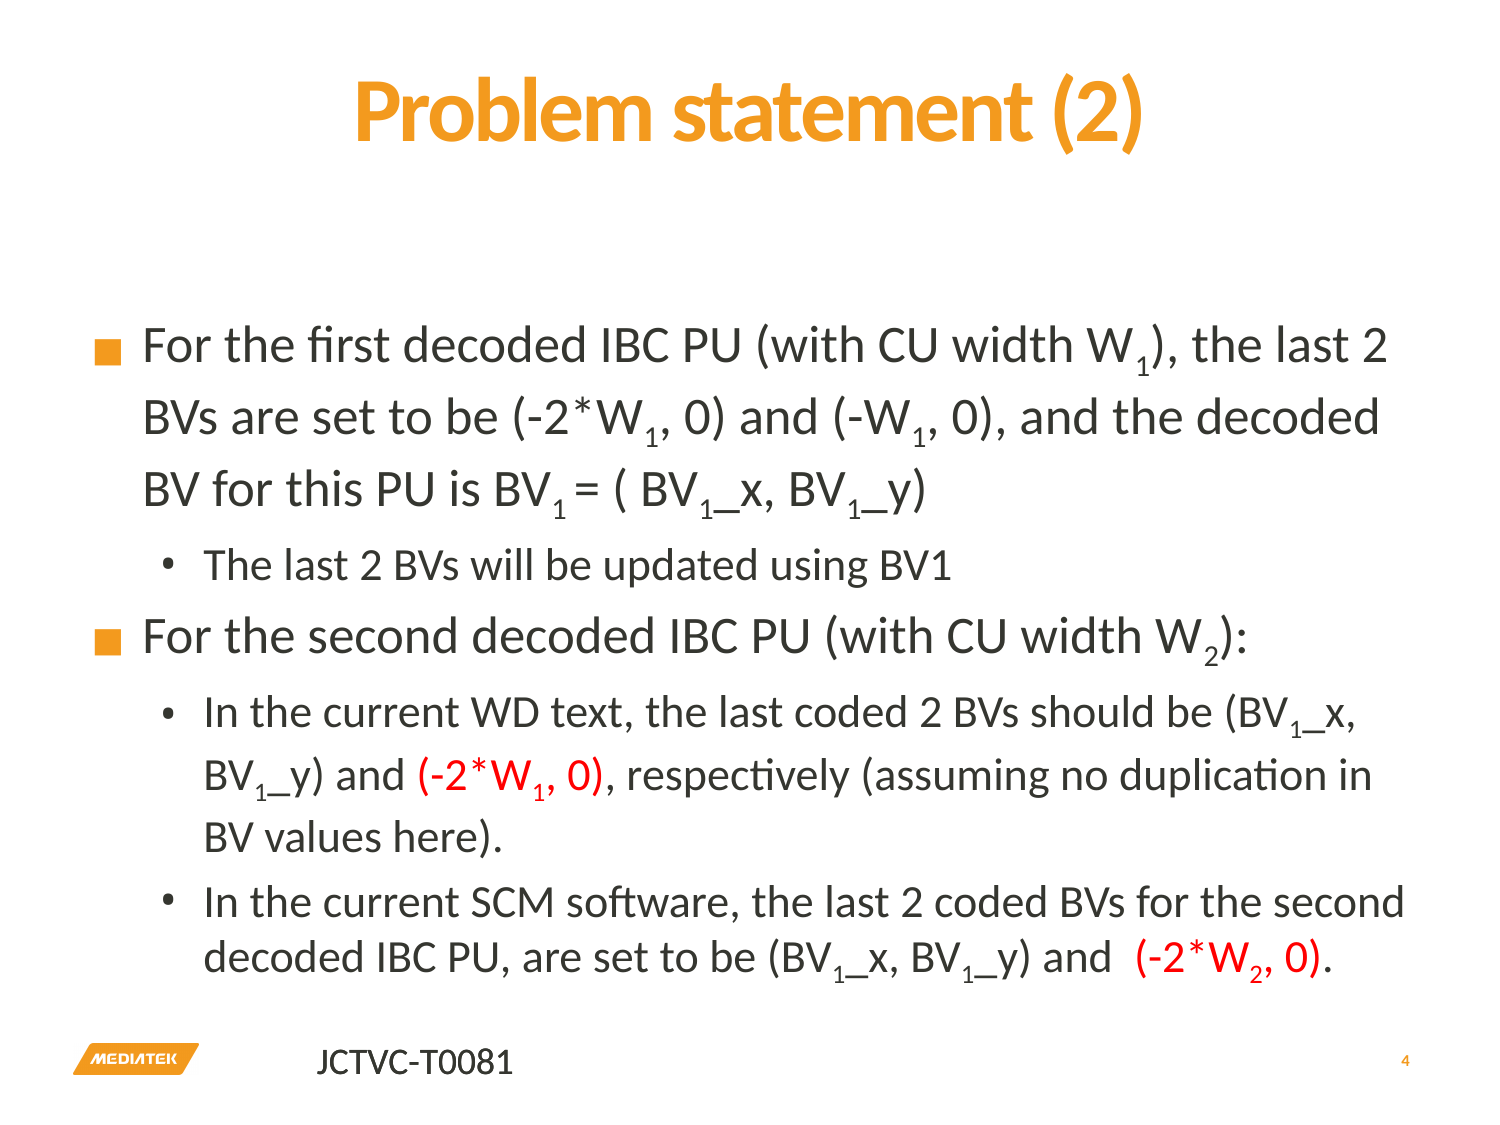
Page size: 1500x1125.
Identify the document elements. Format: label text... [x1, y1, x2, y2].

picture [73, 1043, 199, 1075]
slide_number 4 [1251, 1029, 1425, 1090]
list For the first decoded IBC PU (with CU width W1), the last 2 BVs are set to be (-2*W1, 0) and (-W1, 0), and the decoded BV for this PU is BV1 = ( BV1_x, BV1_y) The last 2 BVs will be updated using BV1 For the second decoded IBC PU (with CU width W2): In the current WD text, the last coded 2 BVs should be (BV1_x, BV1_y) and (-2*W1, 0), respectively (assuming no duplication in BV values here). In the current SCM software, the last 2 coded BVs for the second decoded IBC PU, are set to be (BV1_x, BV1_y) and (-2*W2, 0). [75, 302, 1425, 1014]
title Problem statement (2) [75, 70, 1425, 257]
